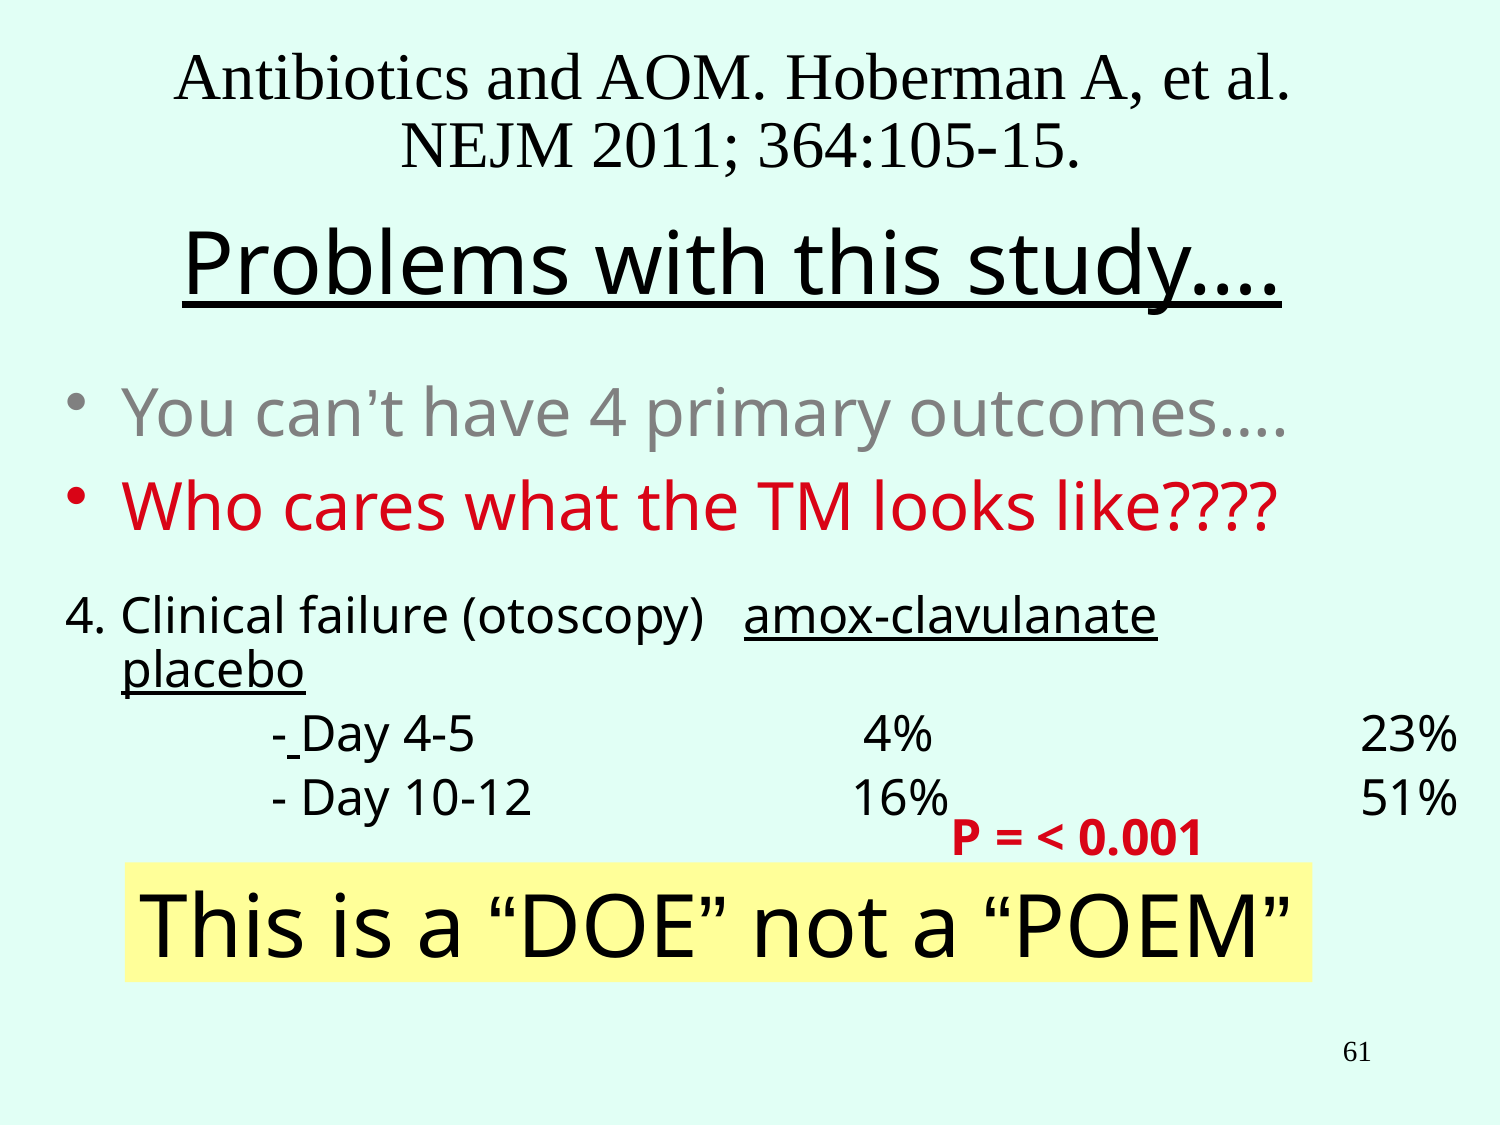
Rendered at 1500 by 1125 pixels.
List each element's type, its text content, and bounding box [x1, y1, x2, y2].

text_box Problems with this study…. [166, 199, 1297, 320]
text_box This is a “DOE” not a “POEM” [124, 862, 1313, 983]
slide_number 61 [1074, 1025, 1388, 1100]
list You can’t have 4 primary outcomes…. Who cares what the TM looks like???? 4. Clinical failure (otoscopy) amox-clavulanate placebo - Day 4-5 4% 23% - Day 10-12 16% 51% P = < 0.001 [50, 362, 1475, 1000]
text_box Antibiotics and AOM. Hoberman A, et al. NEJM 2011; 364:105-15. [158, 37, 1326, 188]
